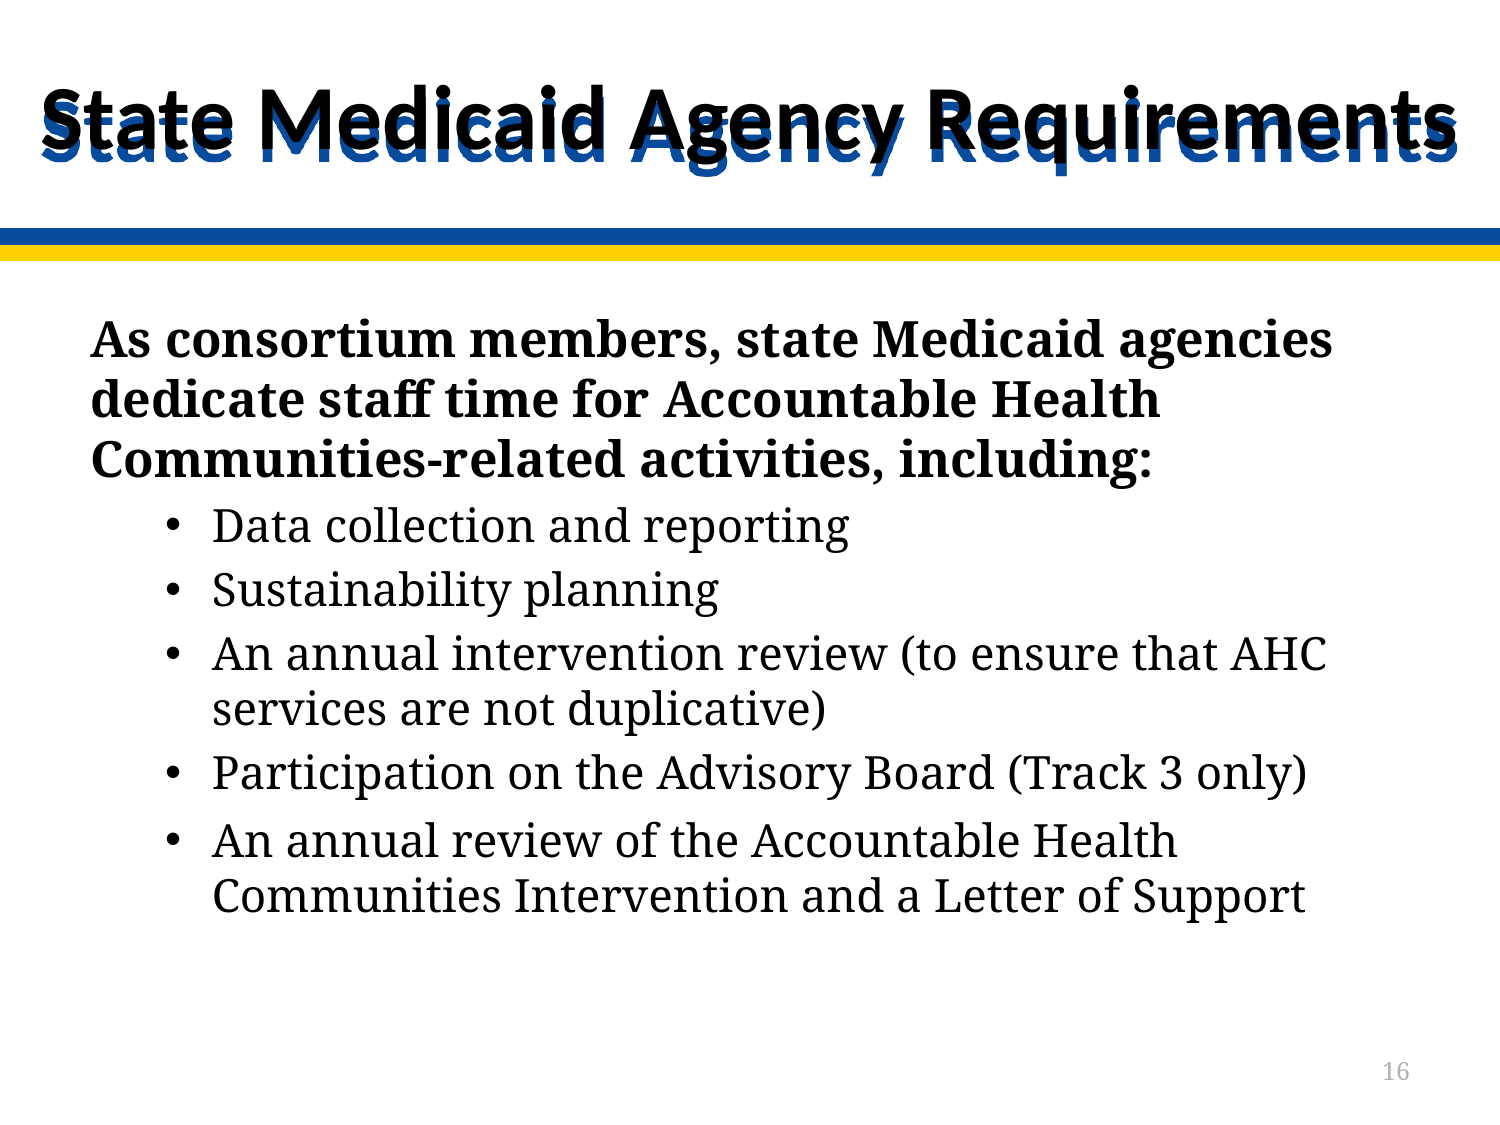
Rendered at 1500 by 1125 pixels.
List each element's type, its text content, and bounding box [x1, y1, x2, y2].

list As consortium members, state Medicaid agencies dedicate staff time for Accountable Health Communities-related activities, including: Data collection and reporting Sustainability planning An annual intervention review (to ensure that AHC services are not duplicative) Participation on the Advisory Board (Track 3 only) An annual review of the Accountable Health Communities Intervention and a Letter of Support [75, 299, 1425, 1005]
title State Medicaid Agency Requirements [0, 0, 1500, 225]
slide_number 16 [1074, 1042, 1425, 1103]
